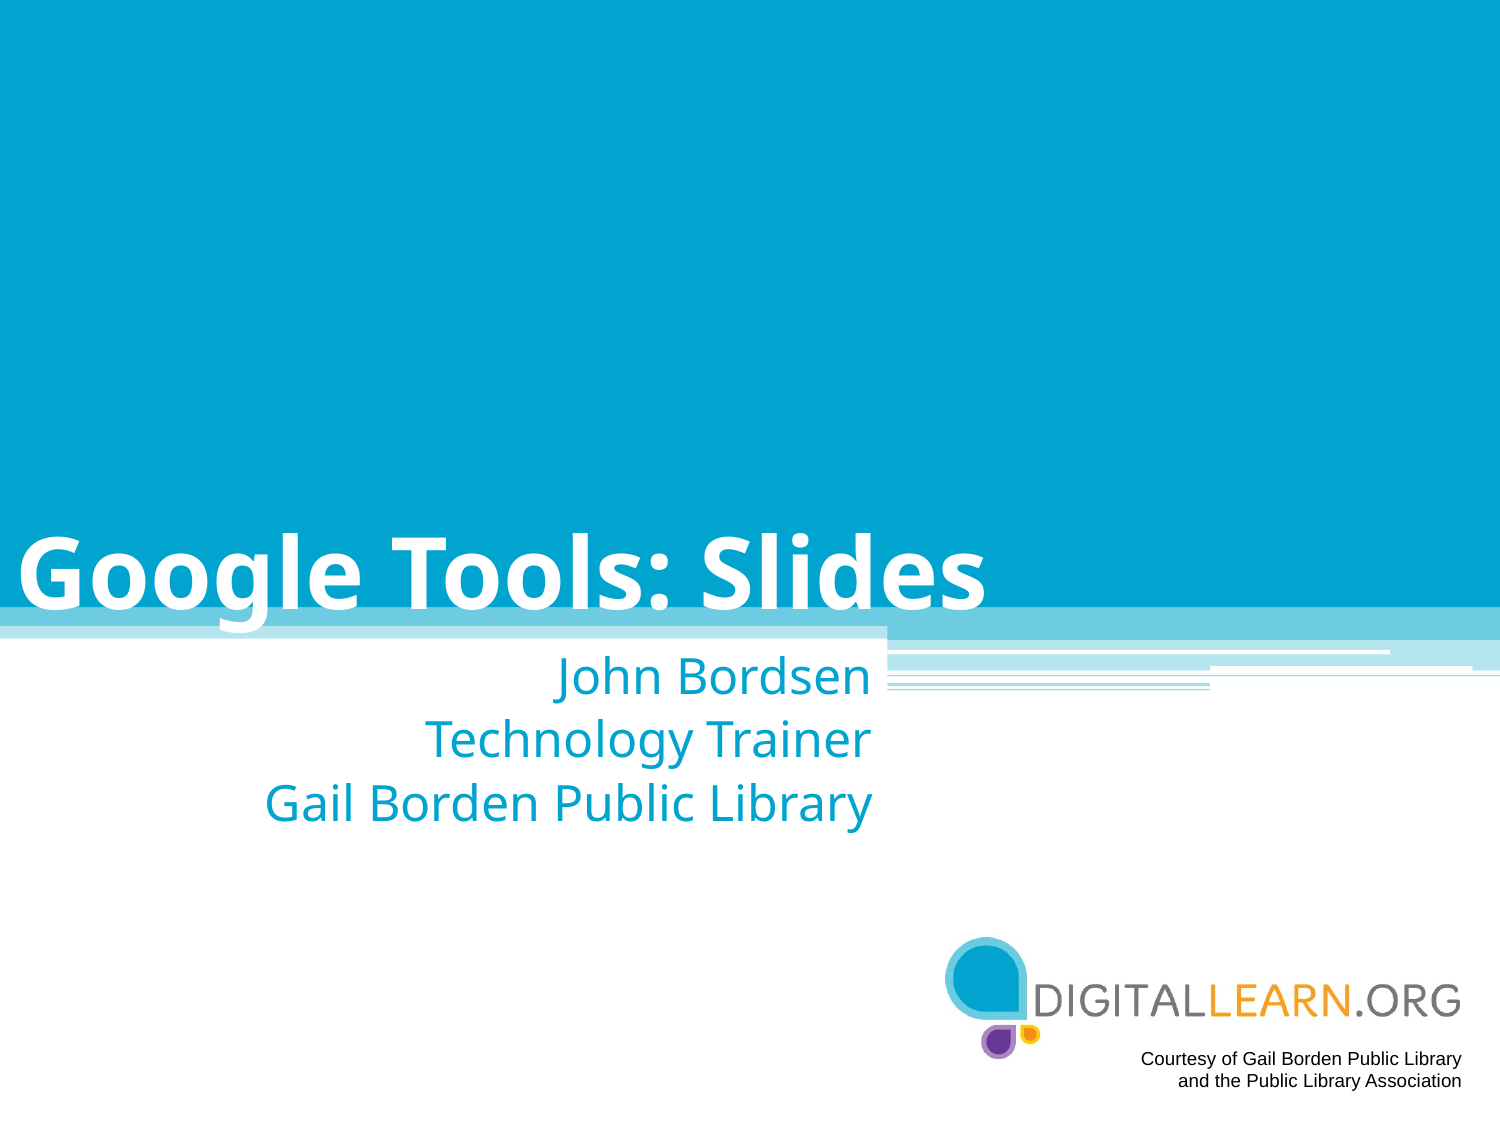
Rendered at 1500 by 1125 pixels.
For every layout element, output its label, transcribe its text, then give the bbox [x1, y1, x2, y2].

subtitle John Bordsen Technology Trainer Gail Borden Public Library [0, 636, 888, 837]
picture [945, 937, 1460, 1059]
title Google Tools: Slides [1, 125, 1500, 637]
text_box Courtesy of Gail Borden Public Library and the Public Library Association [726, 1038, 1477, 1099]
